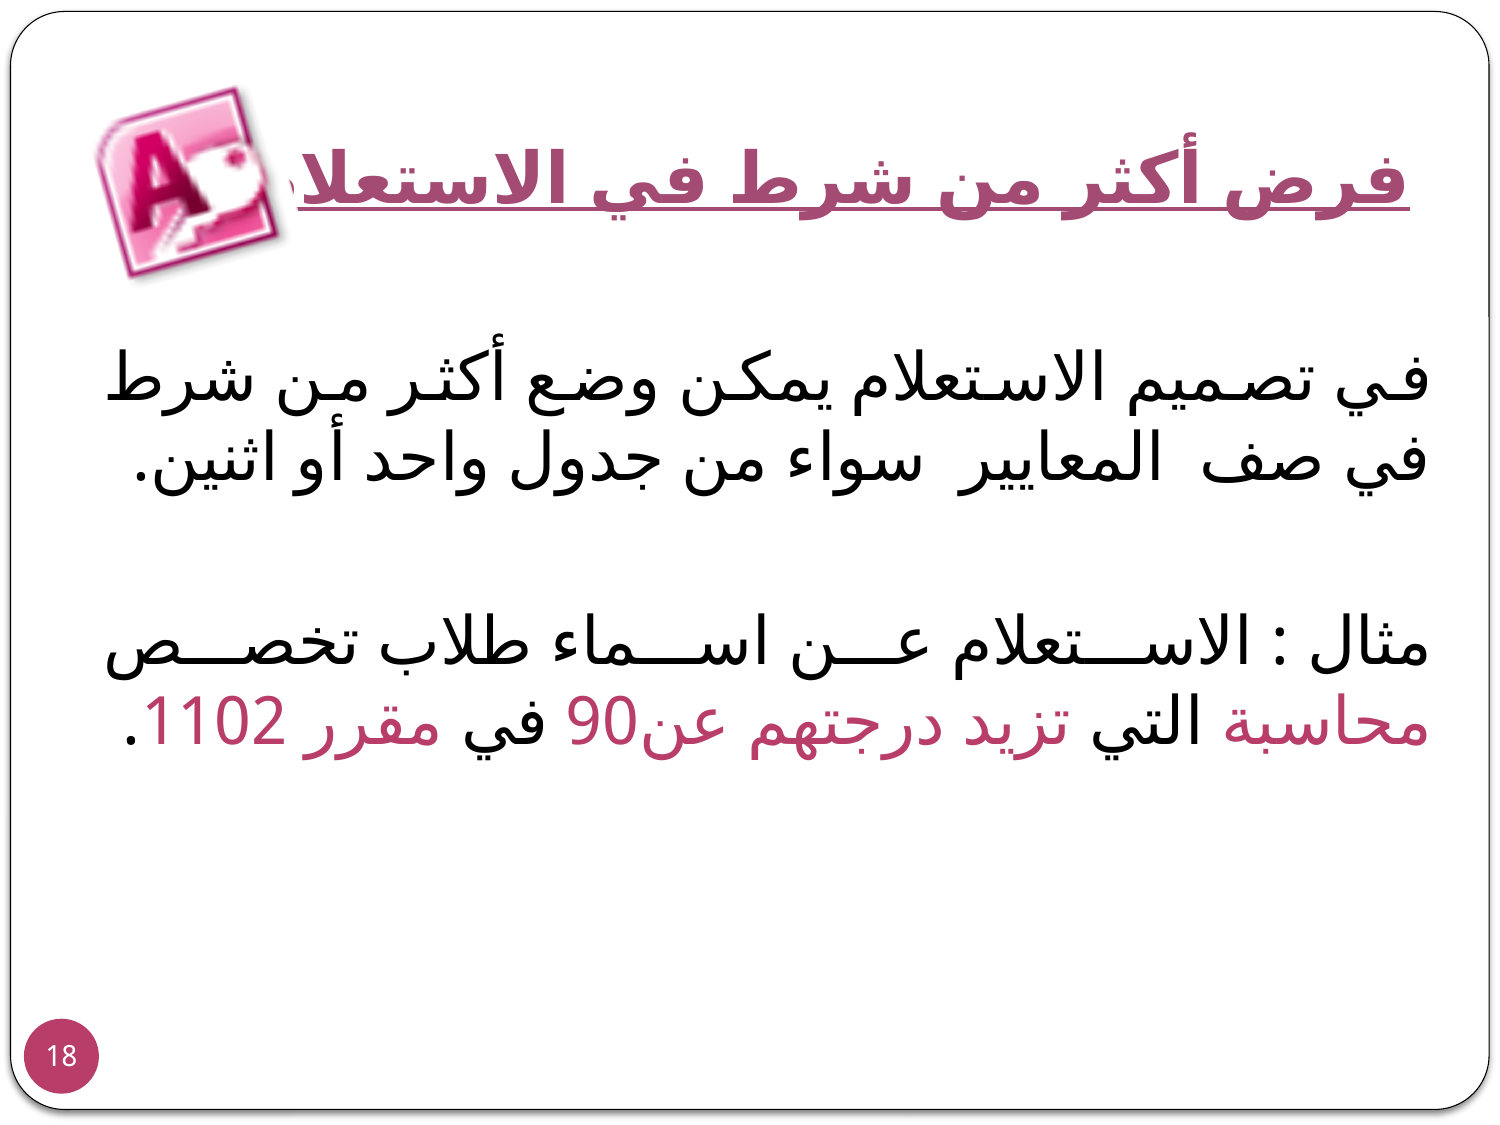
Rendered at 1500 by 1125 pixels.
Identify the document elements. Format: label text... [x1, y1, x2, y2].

slide_number 18 [23, 1018, 99, 1094]
picture [55, 57, 313, 325]
title فرض أكثر من شرط في الاستعلام : [150, 45, 1425, 233]
list في تصميم الاستعلام يمكن وضع أكثر من شرط في صف المعايير سواء من جدول واحد أو اثنين. مثال : الاستعلام عن اسماء طلاب تخصص محاسبة التي تزيد درجتهم عن90 في مقرر 1102. [88, 326, 1447, 1022]
